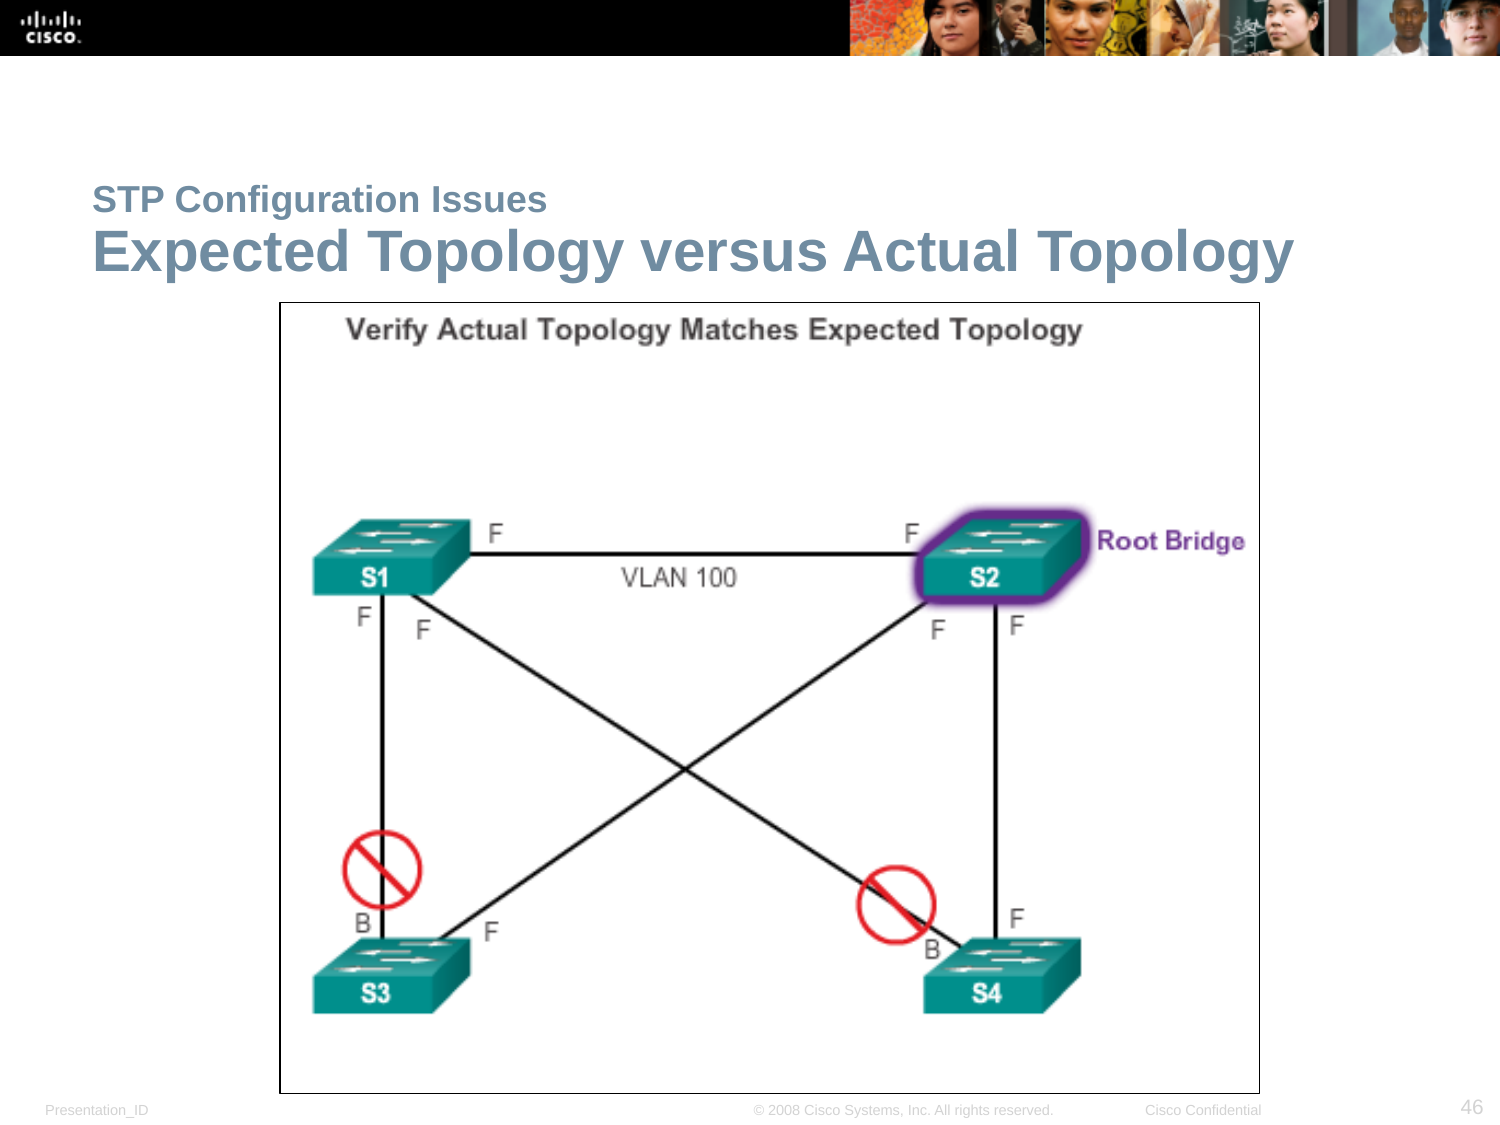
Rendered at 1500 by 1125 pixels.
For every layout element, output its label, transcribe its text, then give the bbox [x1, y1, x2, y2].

title STP Configuration Issues Expected Topology versus Actual Topology [78, 121, 1470, 291]
picture [280, 302, 1259, 1093]
picture [0, 0, 1500, 56]
